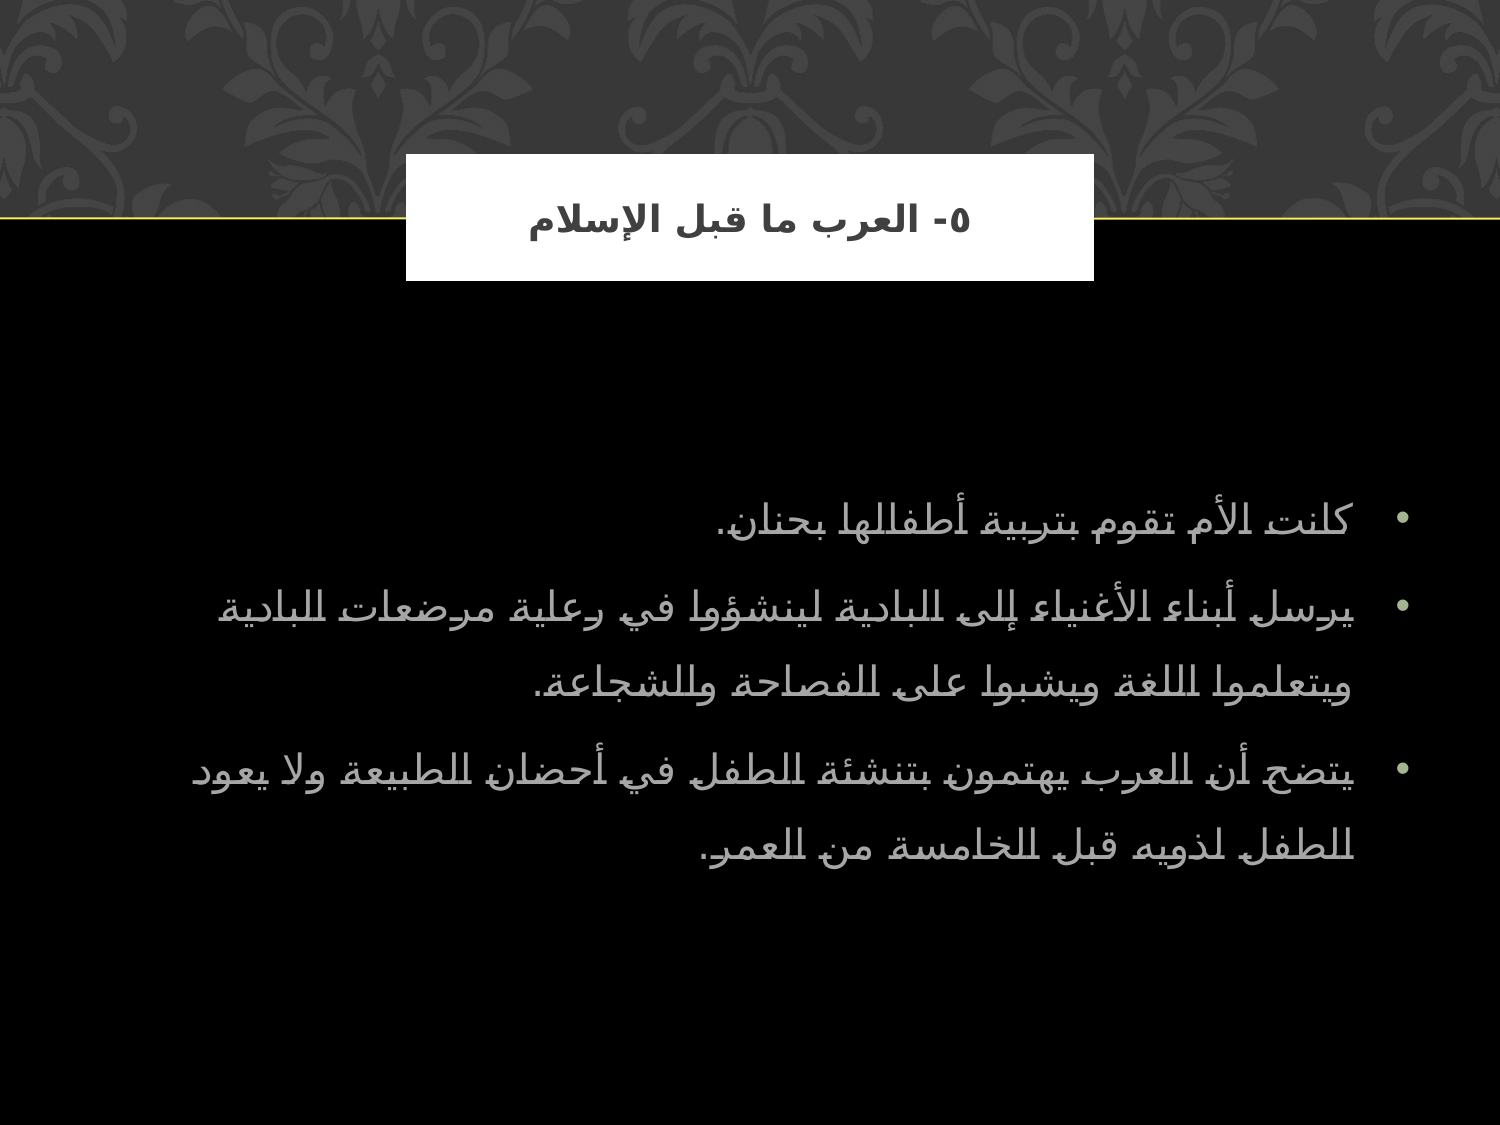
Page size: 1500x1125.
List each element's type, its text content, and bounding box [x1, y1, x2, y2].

list كانت الأم تقوم بتربية أطفالها بحنان. يرسل أبناء الأغنياء إلى البادية لينشؤوا في رعاية مرضعات البادية ويتعلموا اللغة ويشبوا على الفصاحة والشجاعة. يتضح أن العرب يهتمون بتنشئة الطفل في أحضان الطبيعة ولا يعود الطفل لذويه قبل الخامسة من العمر. [75, 333, 1425, 1002]
title ٥- العرب ما قبل الإسلام [406, 154, 1094, 281]
